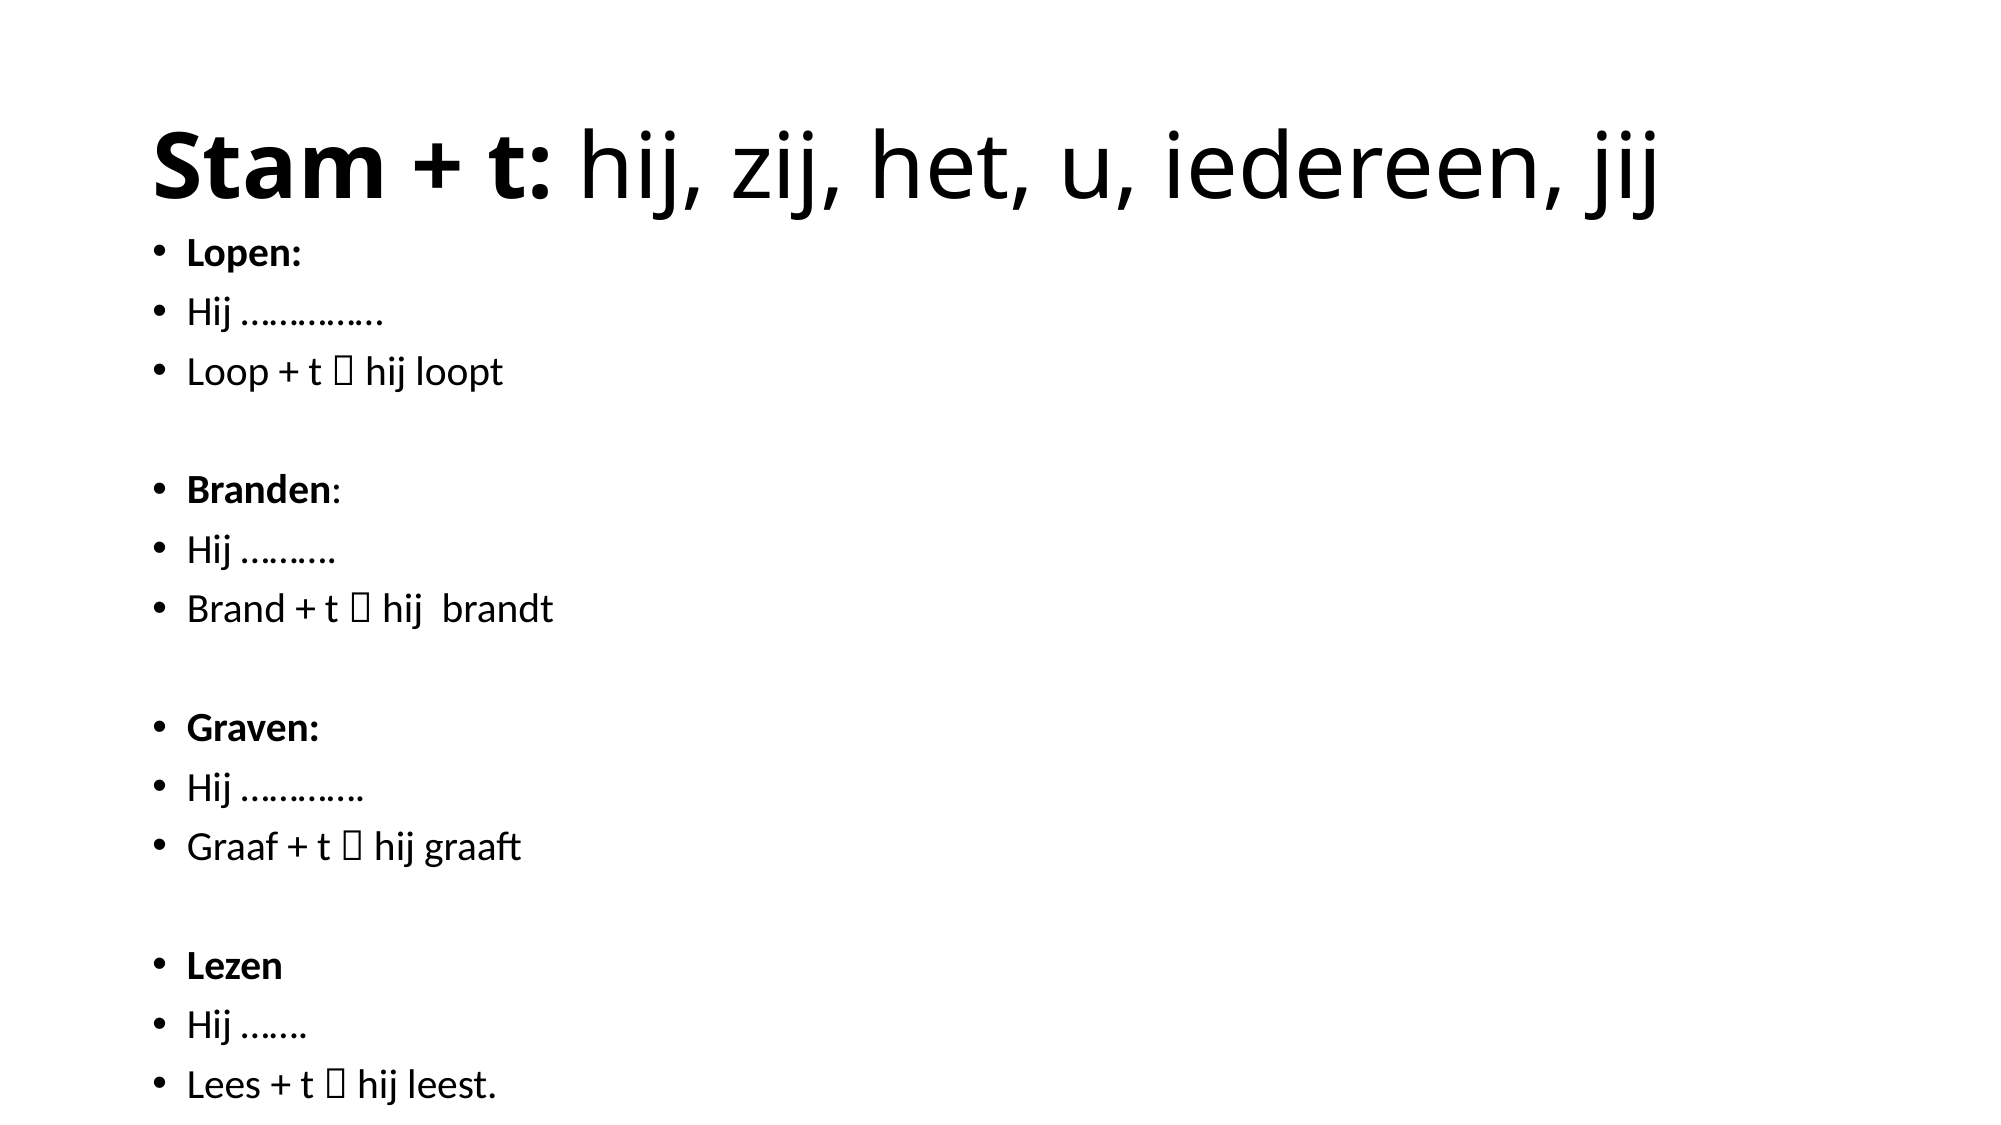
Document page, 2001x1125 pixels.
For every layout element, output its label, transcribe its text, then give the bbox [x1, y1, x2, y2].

title Stam + t: hij, zij, het, u, iedereen, jij [137, 59, 1863, 223]
list Lopen: Hij …………… Loop + t  hij loopt Branden: Hij ………. Brand + t  hij brandt Graven: Hij …………. Graaf + t  hij graaft Lezen Hij ……. Lees + t  hij leest. [137, 223, 1863, 1125]
